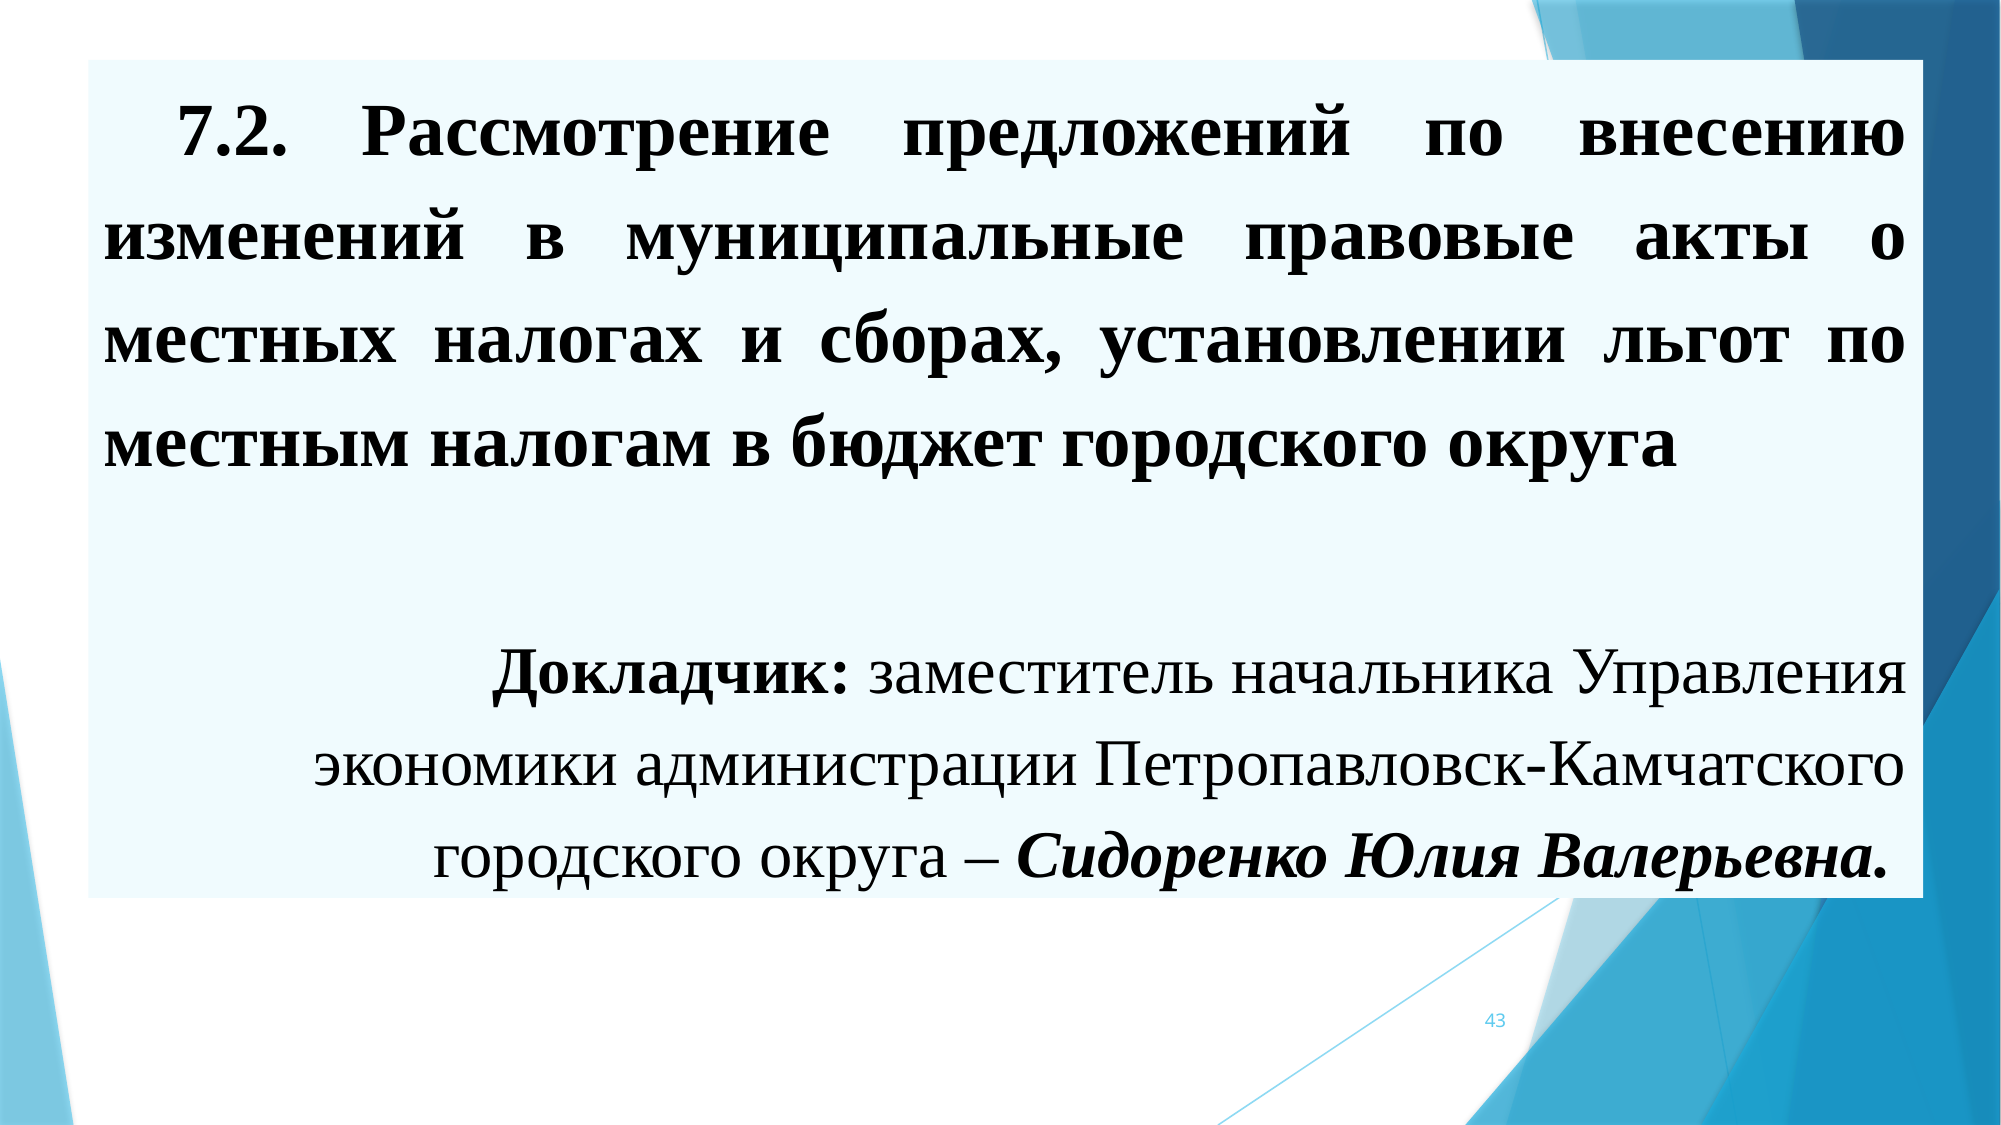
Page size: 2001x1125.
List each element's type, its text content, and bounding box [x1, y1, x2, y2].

slide_number 43 [1409, 991, 1522, 1051]
text_box 7.2. Рассмотрение предложений по внесению изменений в муниципальные правовые акты о местных налогах и сборах, установлении льгот по местным налогам в бюджет городского округа Докладчик: заместитель начальника Управления экономики администрации Петропавловск-Камчатского городского округа – Сидоренко Юлия Валерьевна. [88, 59, 1924, 898]
